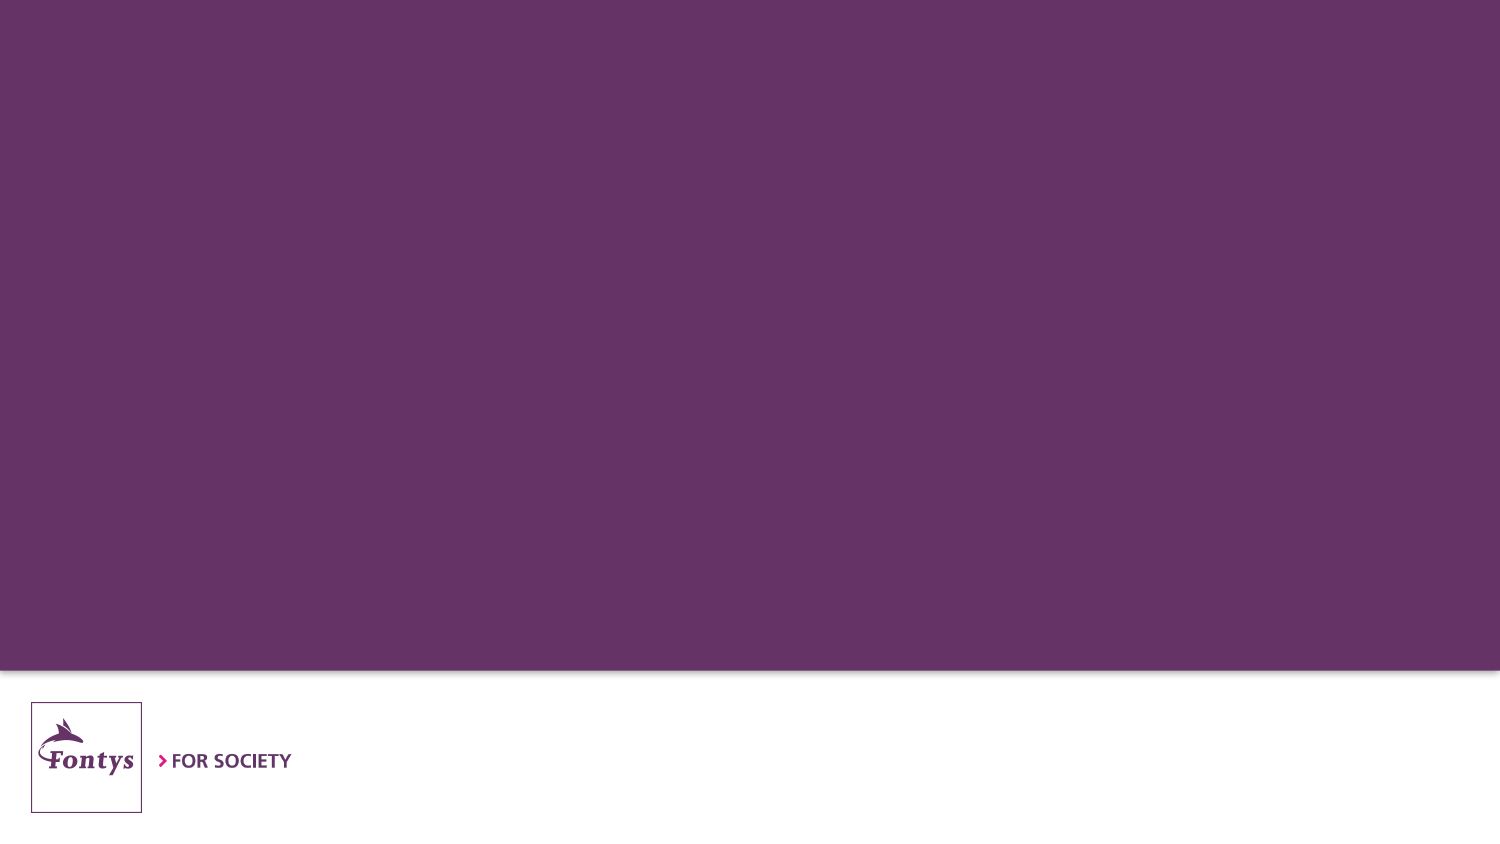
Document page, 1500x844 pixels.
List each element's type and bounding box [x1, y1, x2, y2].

picture [0, 671, 1500, 844]
